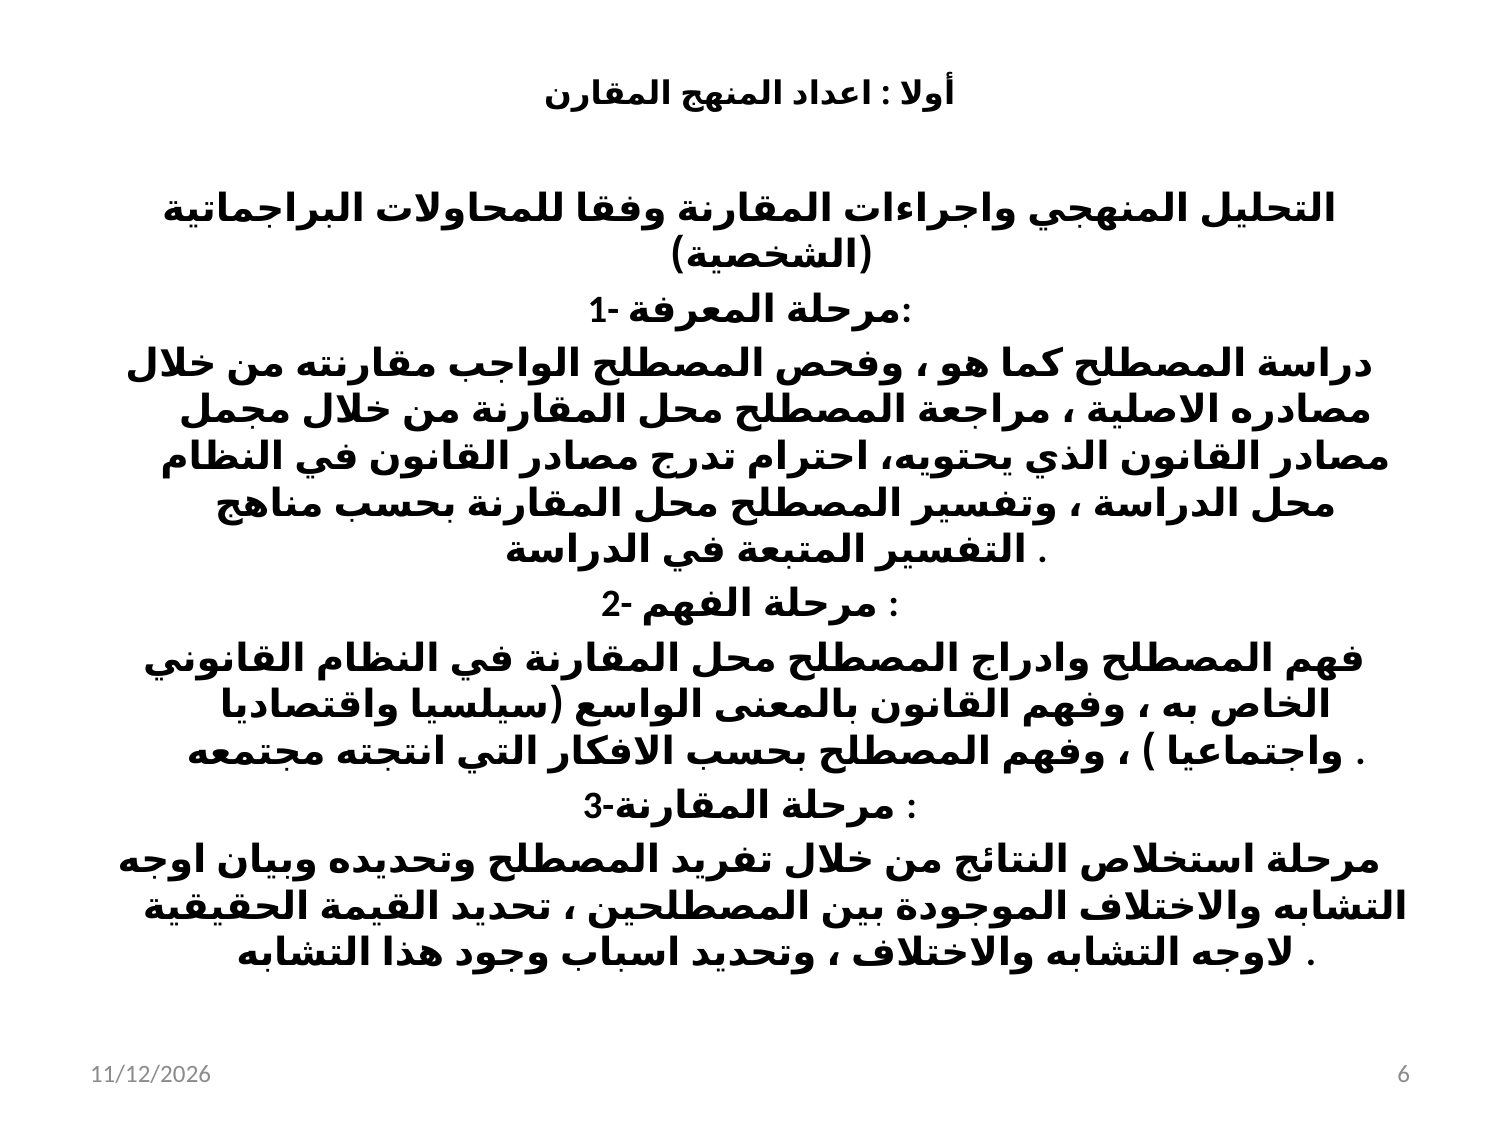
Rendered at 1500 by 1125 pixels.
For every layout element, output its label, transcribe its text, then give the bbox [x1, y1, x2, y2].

slide_number 6 [1074, 1042, 1425, 1103]
list التحليل المنهجي واجراءات المقارنة وفقا للمحاولات البراجماتية (الشخصية) 1- مرحلة المعرفة: دراسة المصطلح كما هو ، وفحص المصطلح الواجب مقارنته من خلال مصادره الاصلية ، مراجعة المصطلح محل المقارنة من خلال مجمل مصادر القانون الذي يحتويه، احترام تدرج مصادر القانون في النظام محل الدراسة ، وتفسير المصطلح محل المقارنة بحسب مناهج التفسير المتبعة في الدراسة . 2- مرحلة الفهم : فهم المصطلح وادراج المصطلح محل المقارنة في النظام القانوني الخاص به ، وفهم القانون بالمعنى الواسع (سيلسيا واقتصاديا واجتماعيا ) ، وفهم المصطلح بحسب الافكار التي انتجته مجتمعه . 3-مرحلة المقارنة : مرحلة استخلاص النتائج من خلال تفريد المصطلح وتحديده وبيان اوجه التشابه والاختلاف الموجودة بين المصطلحين ، تحديد القيمة الحقيقية لاوجه التشابه والاختلاف ، وتحديد اسباب وجود هذا التشابه . [75, 174, 1425, 1005]
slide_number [75, 1042, 425, 1103]
title أولا : اعداد المنهج المقارن [525, 45, 975, 138]
